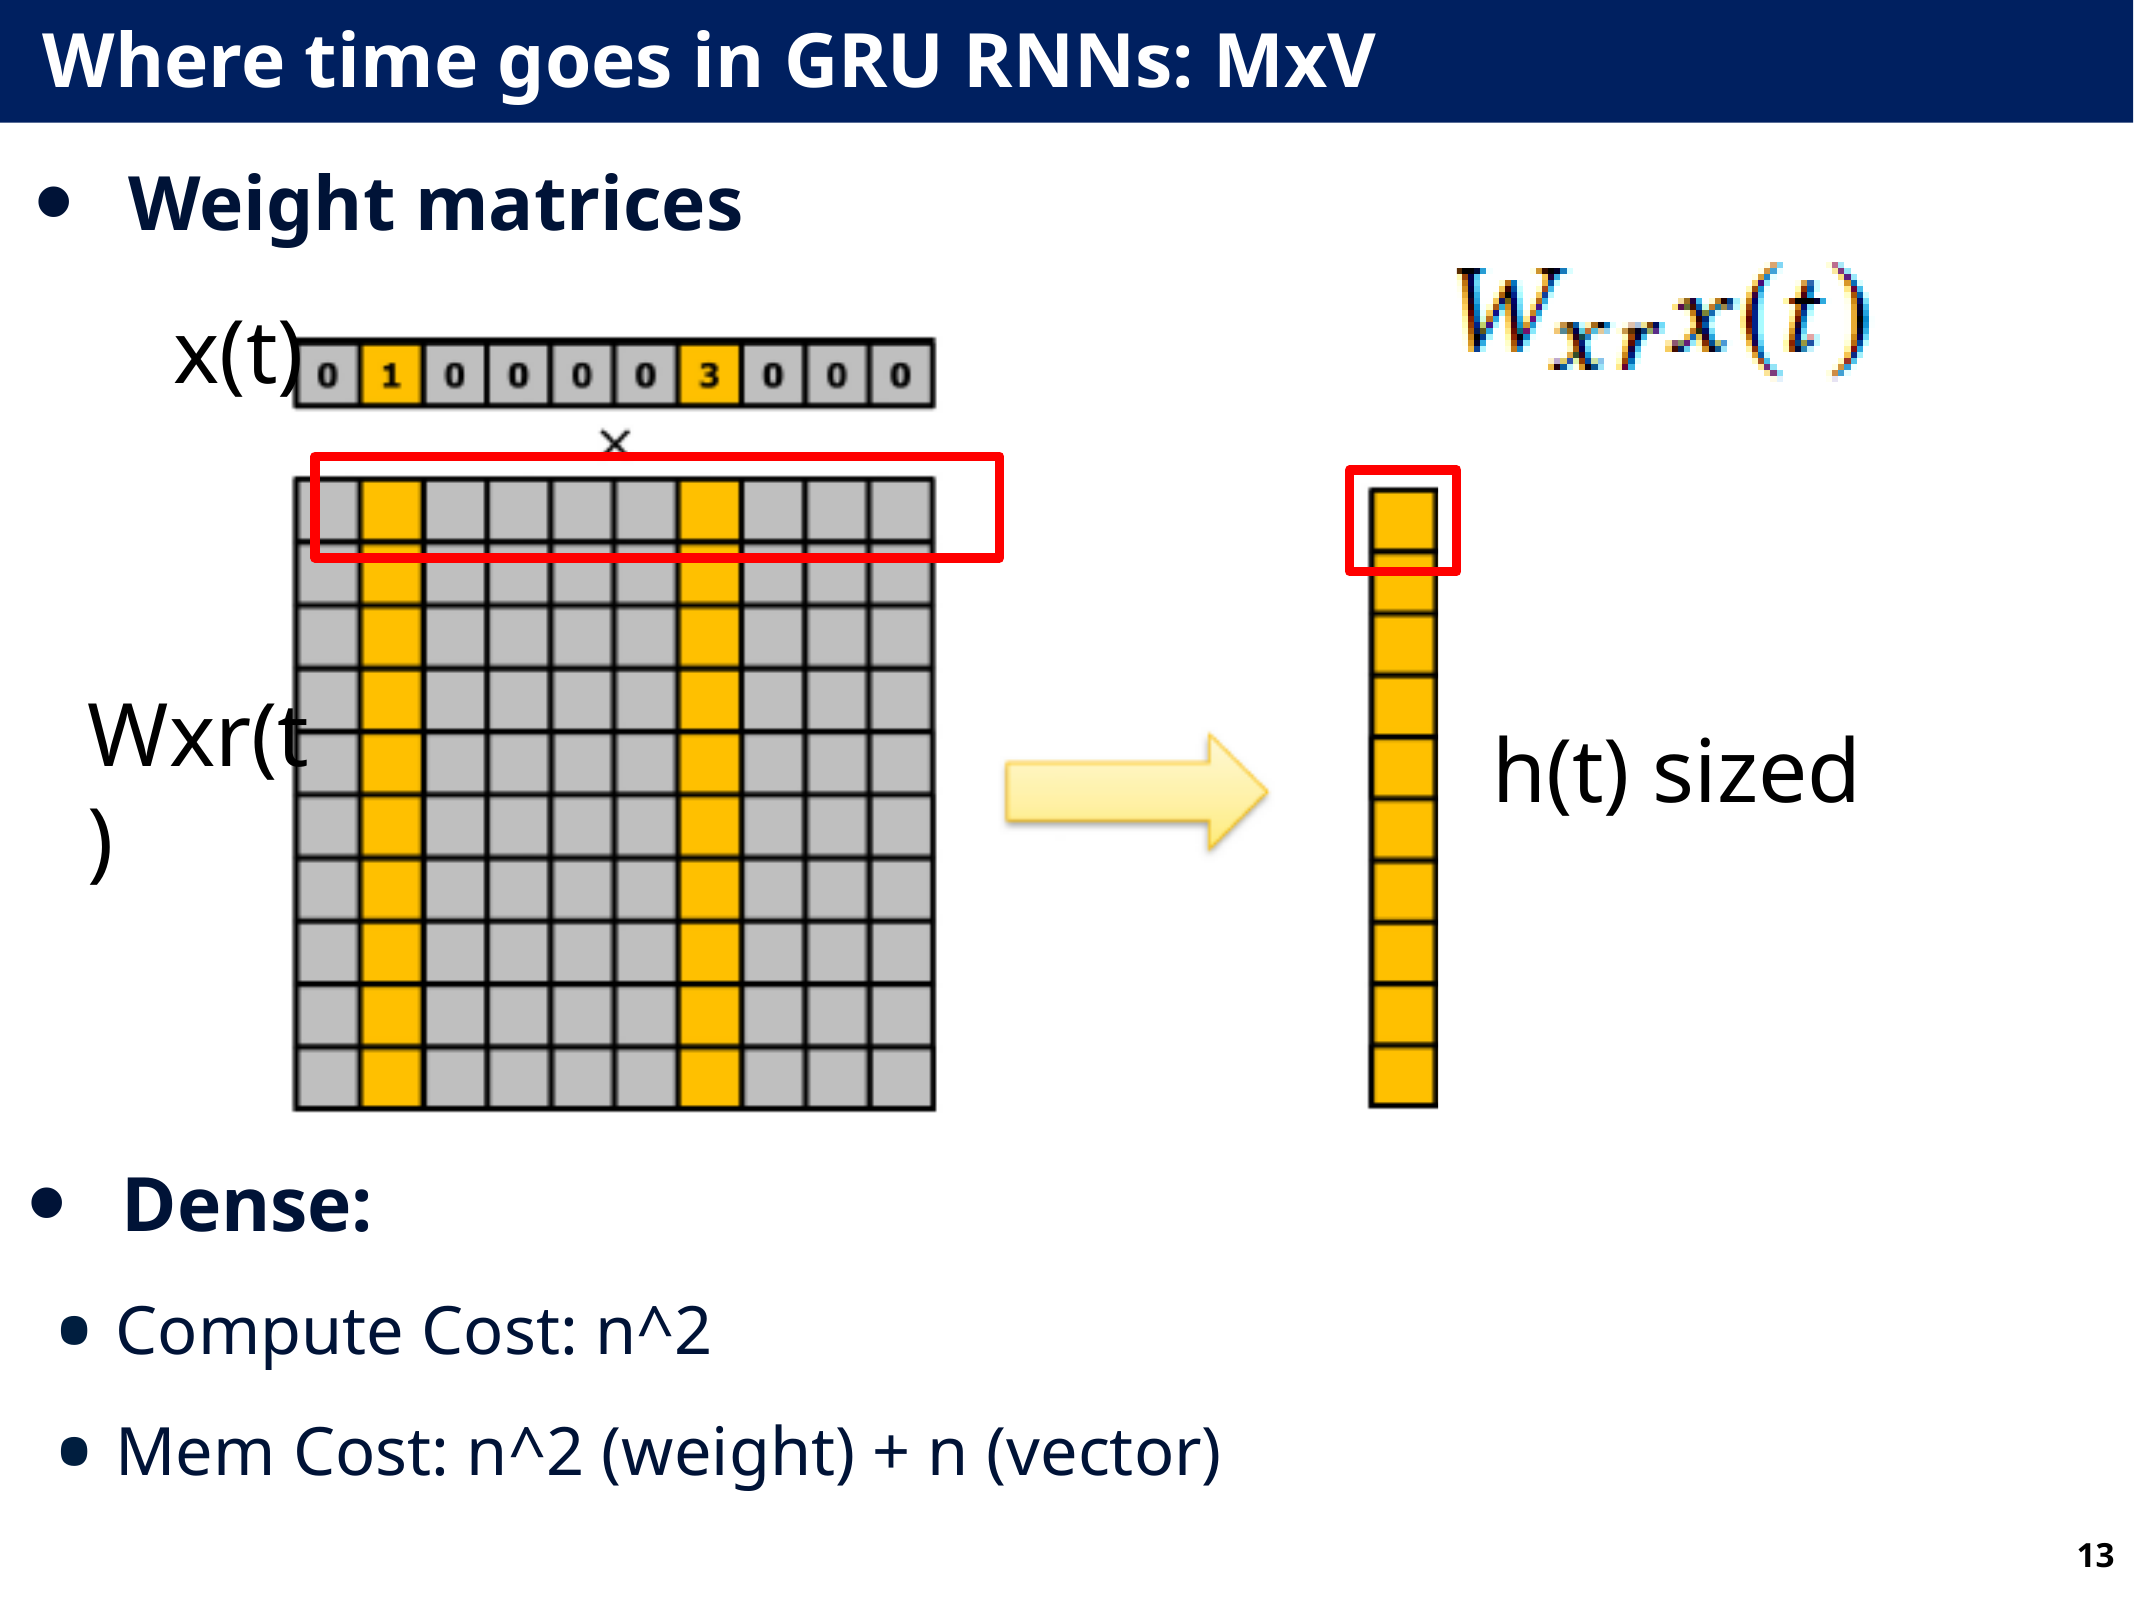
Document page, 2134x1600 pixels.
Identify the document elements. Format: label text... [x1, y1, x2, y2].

text_box [1349, 469, 1457, 572]
picture [1349, 479, 1439, 1134]
text_box h(t) sized [1477, 708, 2134, 828]
slide_number 13 [1632, 1514, 2130, 1600]
title Where time goes in GRU RNNs: MxV [0, 0, 2134, 123]
picture [1456, 226, 1876, 408]
text_box x(t) [158, 288, 420, 409]
text_box Wxr(t) [72, 671, 270, 897]
picture [275, 309, 1307, 1169]
list Weight matrices [34, 155, 2112, 277]
text_box Dense: Compute Cost: n^2 Mem Cost: n^2 (weight) + n (vector) [27, 1156, 2106, 1510]
